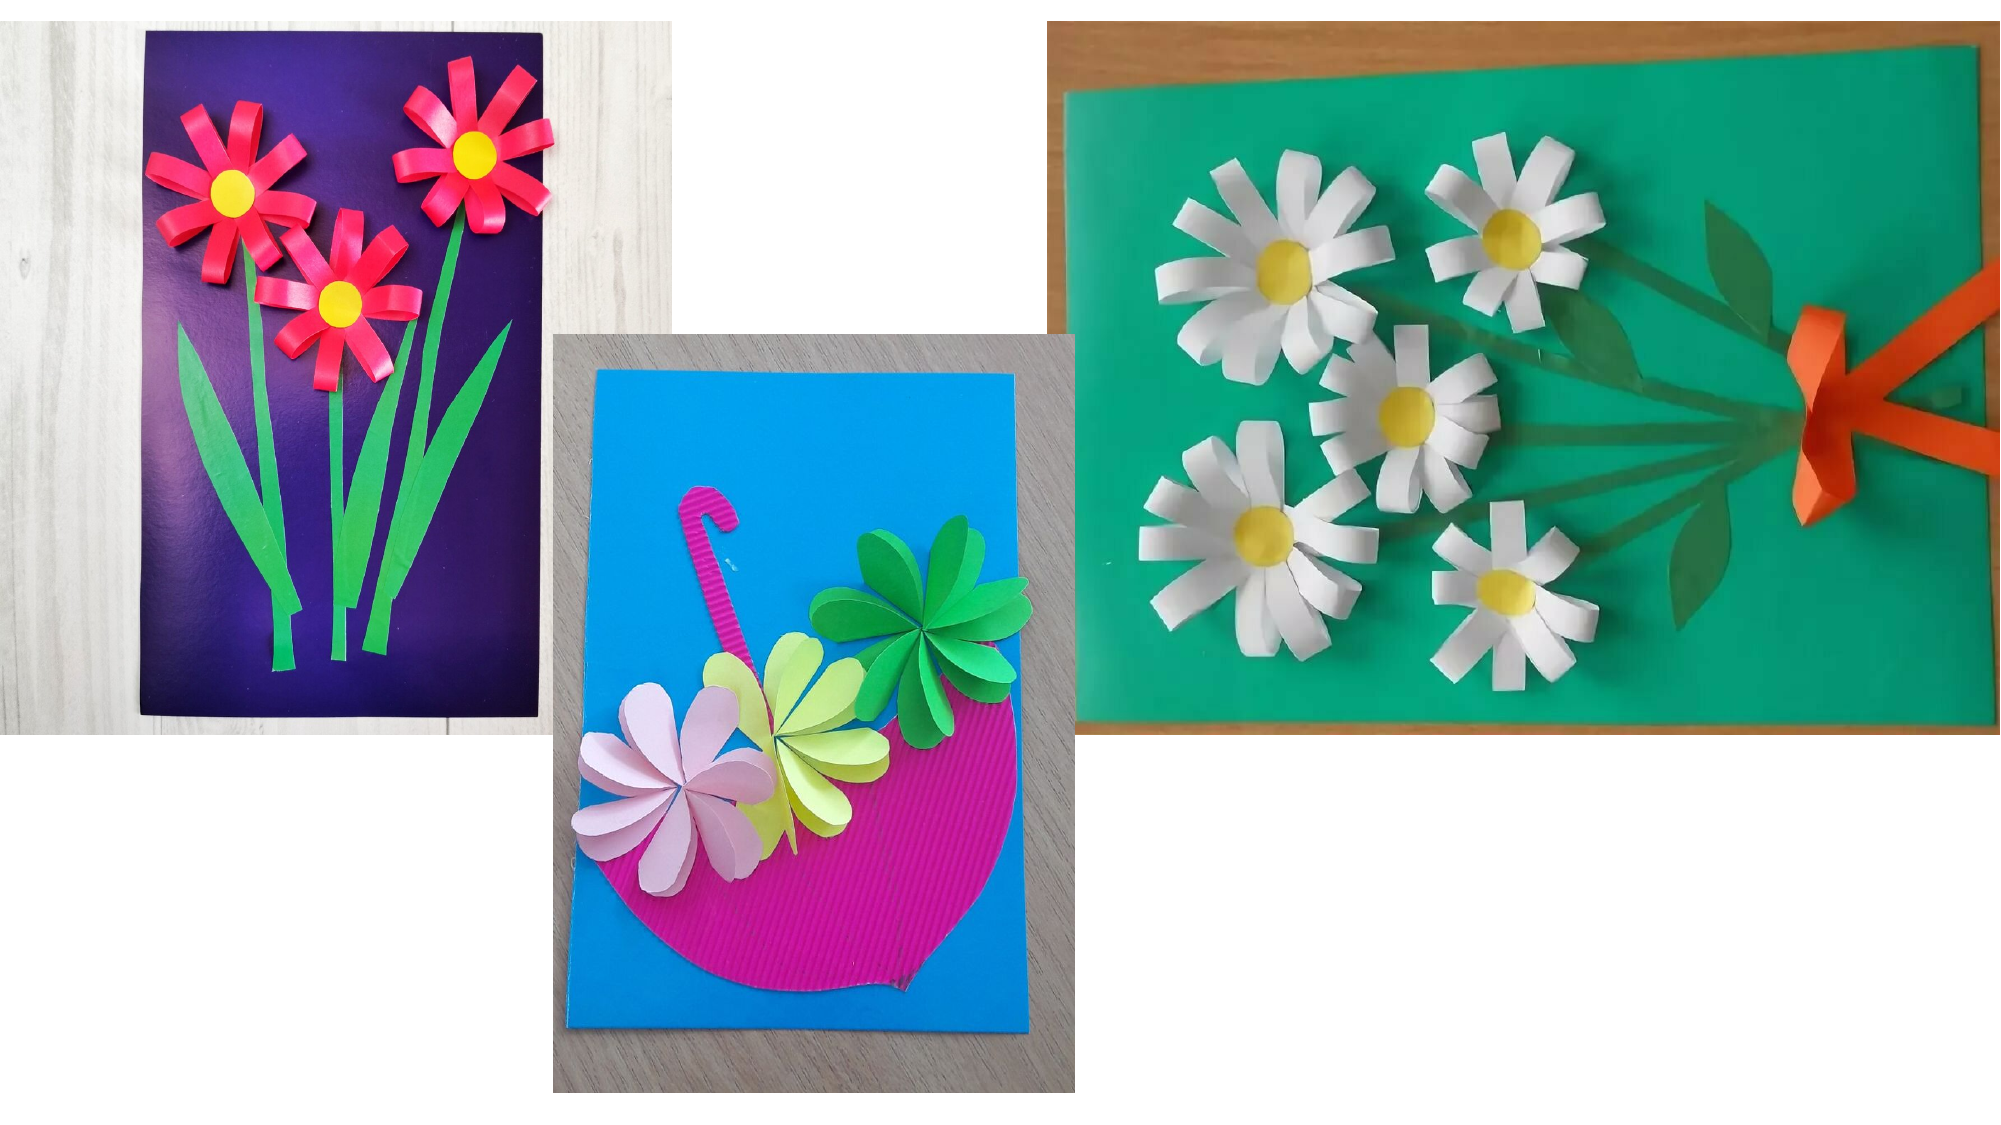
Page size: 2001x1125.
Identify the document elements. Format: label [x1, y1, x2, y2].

picture [0, 21, 672, 735]
list [553, 334, 1075, 1094]
picture [1047, 21, 2000, 735]
